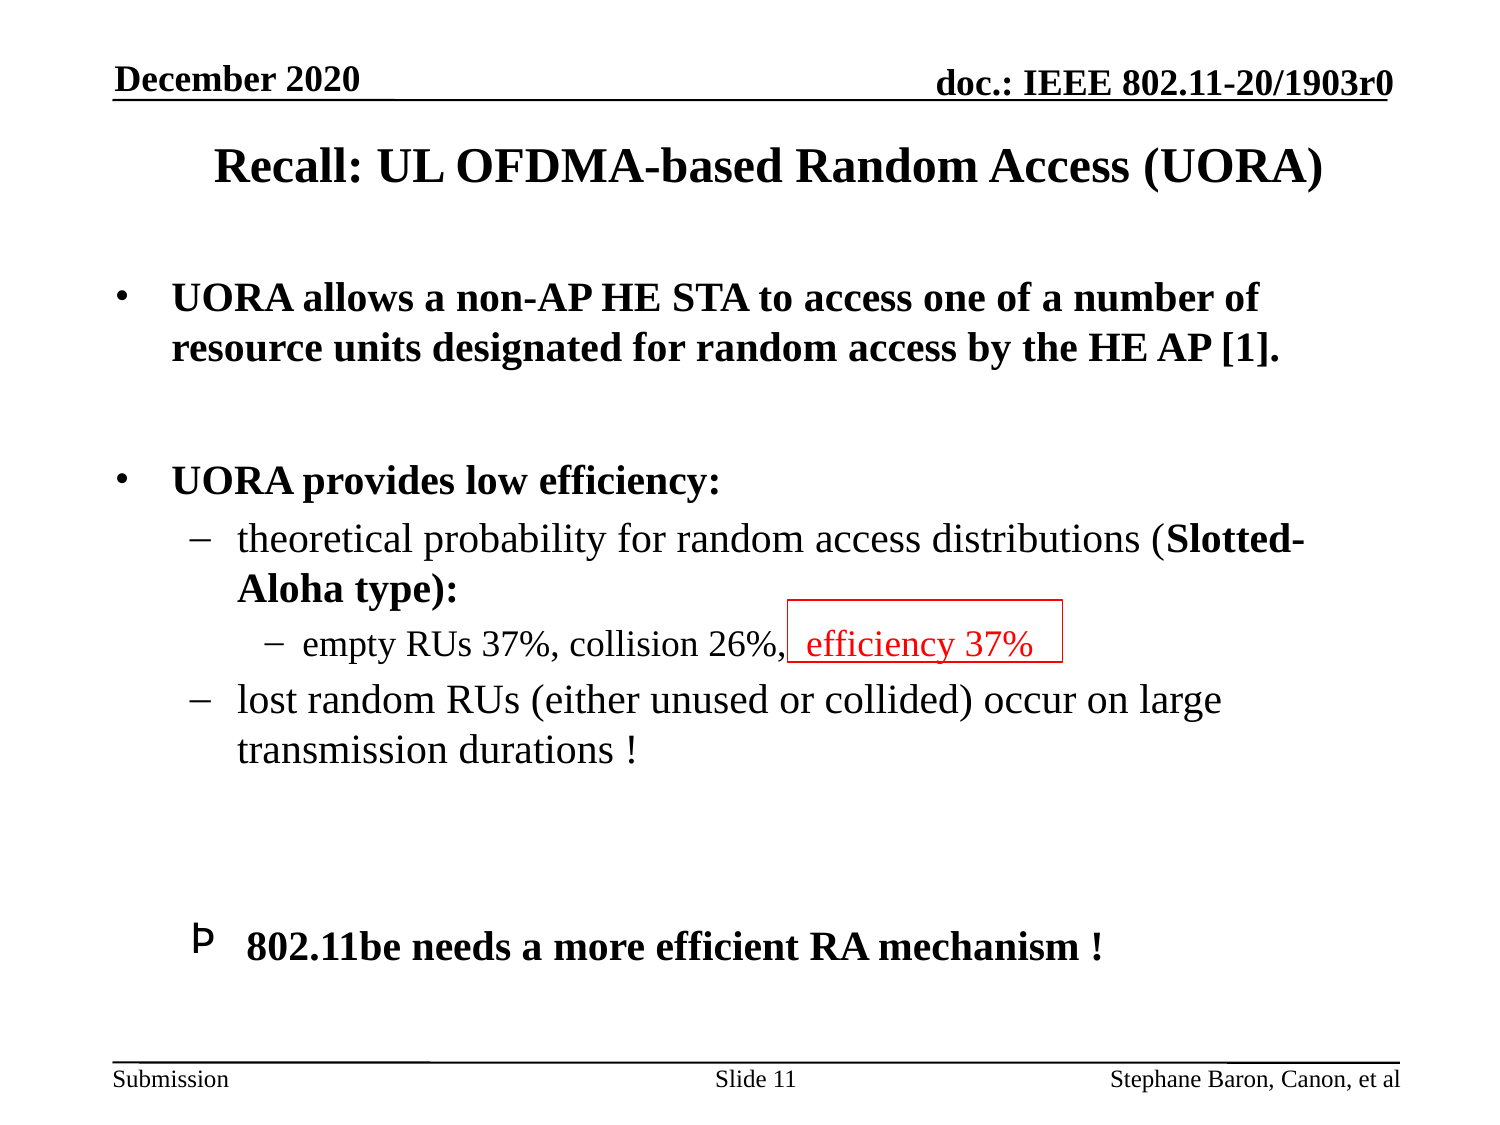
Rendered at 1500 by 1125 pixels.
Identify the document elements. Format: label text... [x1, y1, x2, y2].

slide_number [114, 54, 423, 100]
list UORA allows a non-AP HE STA to access one of a number of resource units designated for random access by the HE AP [1]. UORA provides low efficiency: theoretical probability for random access distributions (Slotted-Aloha type): empty RUs 37%, collision 26%, efficiency 37% lost random RUs (either unused or collided) occur on large transmission durations ! 802.11be needs a more efficient RA mechanism ! [99, 262, 1375, 938]
footer Stephane Baron, Canon, et al [878, 1061, 1402, 1093]
slide_number Slide 11 [712, 1061, 800, 1123]
title Recall: UL OFDMA-based Random Access (UORA) [112, 112, 1426, 213]
text_box [787, 599, 1063, 663]
